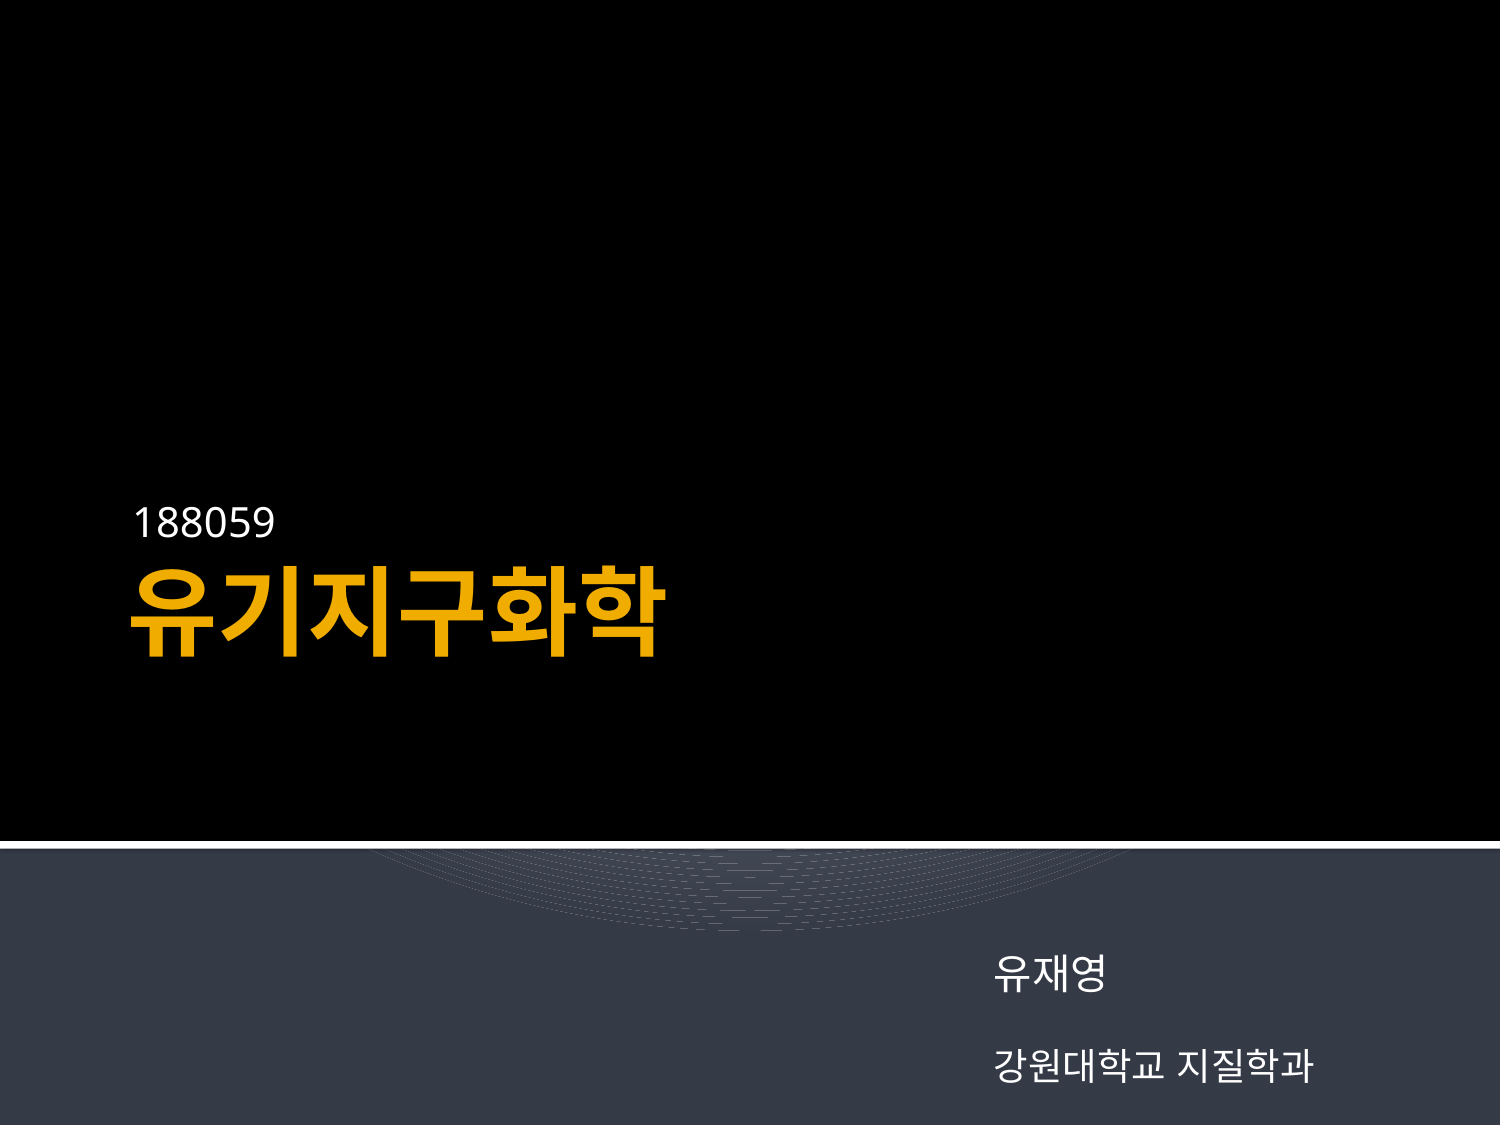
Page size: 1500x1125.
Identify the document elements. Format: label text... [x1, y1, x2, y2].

title 유기지구화학 [112, 550, 1438, 825]
text_box 유재영 강원대학교 지질학과 [979, 940, 1330, 1096]
subtitle 188059 [112, 299, 1438, 546]
